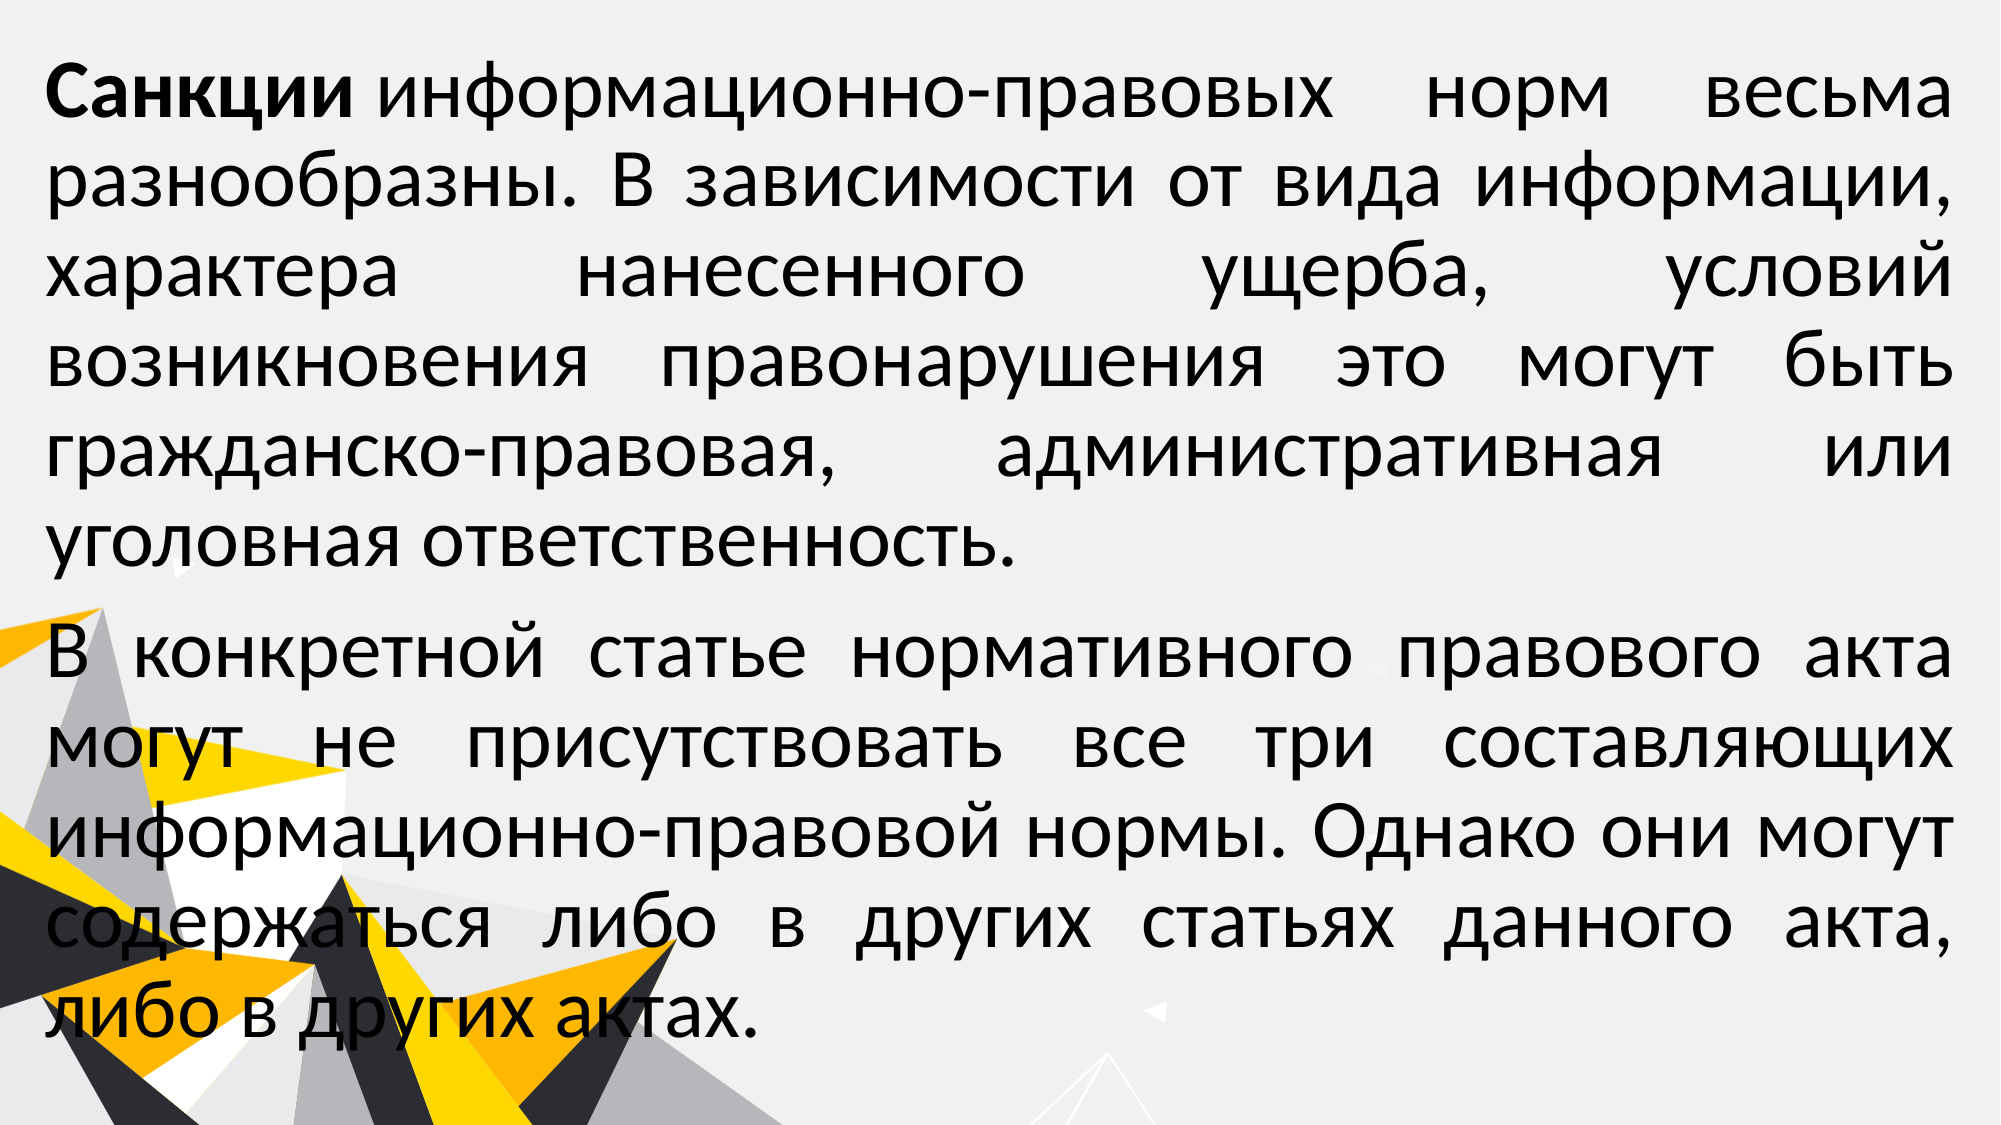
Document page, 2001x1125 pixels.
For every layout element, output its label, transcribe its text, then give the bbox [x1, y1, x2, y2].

list Санкции информационно-правовых норм весьма разнообразны. В зависимости от вида информации, характера нанесенного ущерба, условий возникновения правонарушения это могут быть гражданско-правовая, административная или уголовная ответственность. В конкретной статье нормативного правового акта могут не присутствовать все три составляющих информационно-правовой нормы. Однако они могут содержаться либо в других статьях данного акта, либо в других актах. [30, 37, 1972, 1089]
picture [0, 0, 2000, 1125]
